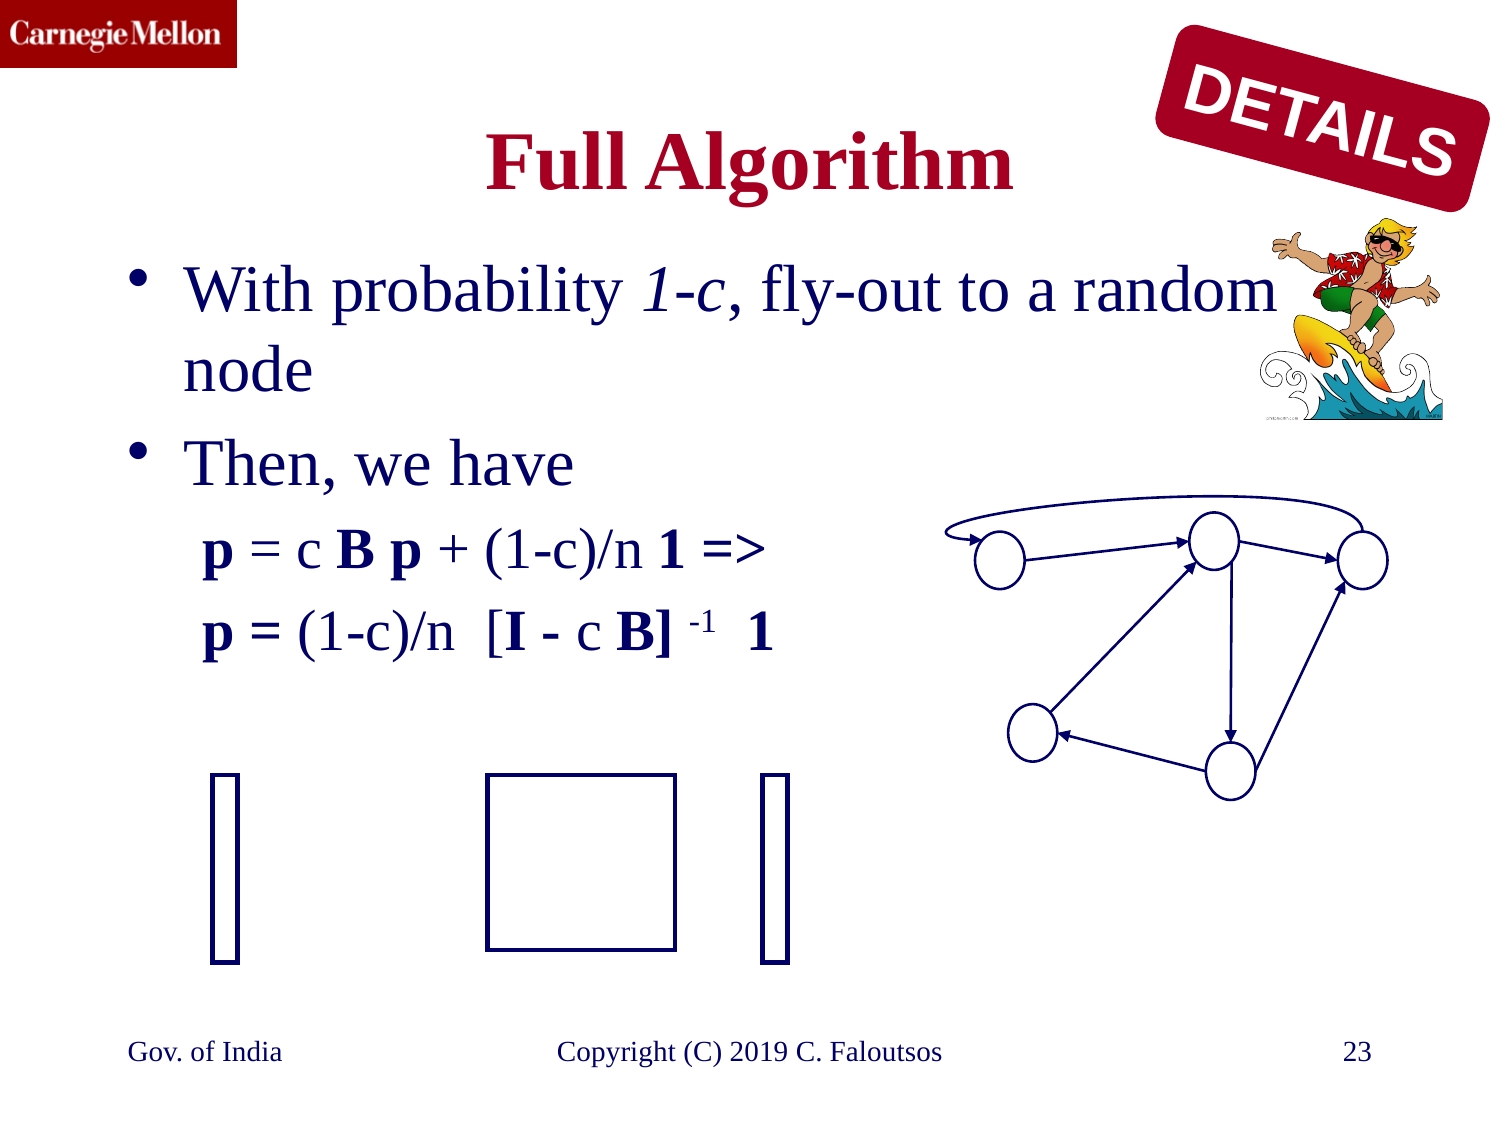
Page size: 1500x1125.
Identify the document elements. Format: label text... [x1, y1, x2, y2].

slide_number Gov. of India [112, 1024, 426, 1101]
slide_number 23 [1074, 1024, 1388, 1101]
list With probability 1-c, fly-out to a random node Then, we have p = c B p + (1-c)/n 1 => p = (1-c)/n [I - c B] -1 1 [112, 237, 1388, 1001]
text_box [487, 774, 675, 950]
footer Copyright (C) 2019 C. Faloutsos [512, 1024, 988, 1101]
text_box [974, 512, 1388, 801]
picture [1256, 212, 1449, 425]
text_box DETAILS [1155, 24, 1490, 213]
text_box [762, 774, 788, 963]
picture [0, 0, 237, 68]
title Full Algorithm [112, 99, 1388, 213]
text_box [212, 774, 238, 963]
